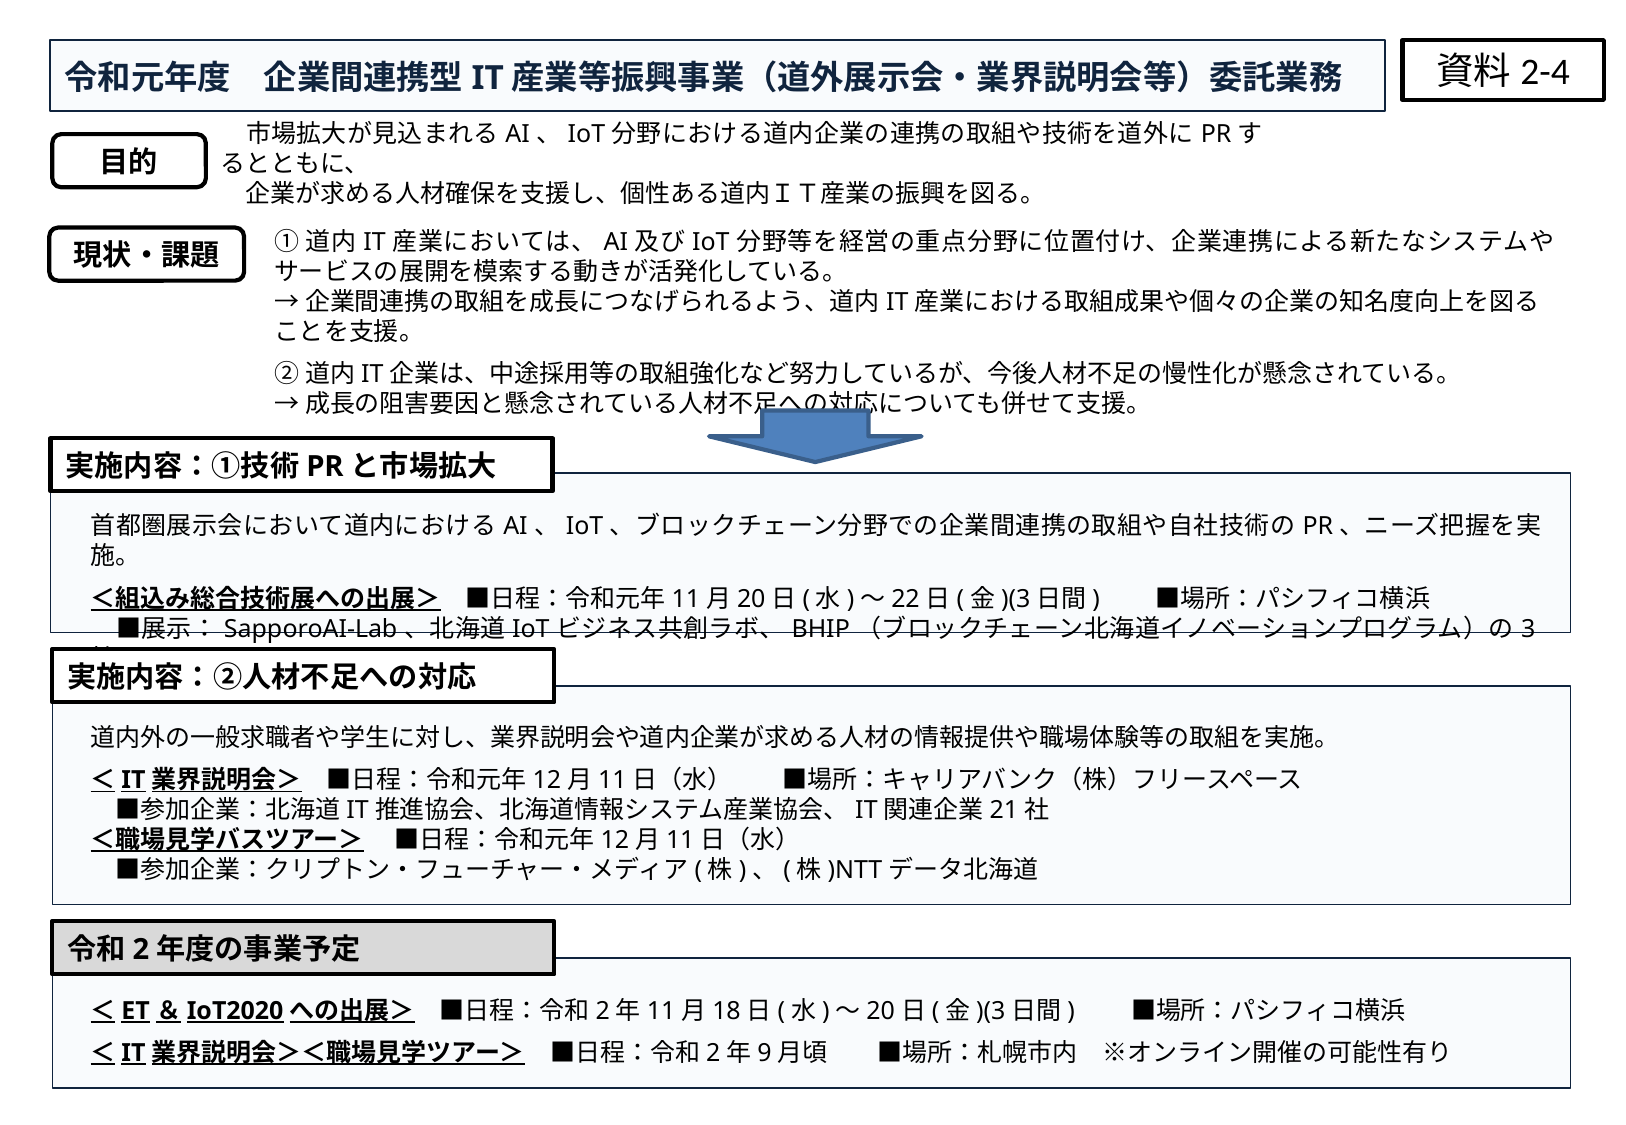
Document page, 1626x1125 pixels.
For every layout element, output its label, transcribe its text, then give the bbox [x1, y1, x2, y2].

text_box 令和元年度 企業間連携型IT産業等振興事業（道外展示会・業界説明会等）委託業務 [49, 48, 1474, 104]
text_box 令和2年度の事業予定 [50, 919, 556, 976]
text_box [706, 408, 924, 465]
text_box 市場拡大が見込まれるAI、IoT分野における道内企業の連携の取組や技術を道外にPRするとともに、 企業が求める人材確保を支援し、個性ある道内ＩＴ産業の振興を図る。 [205, 113, 1278, 212]
text_box [50, 956, 1572, 1090]
text_box [48, 471, 1572, 634]
text_box 首都圏展示会において道内におけるAI、IoT、ブロックチェーン分野での企業間連携の取組や自社技術のPR、ニーズ把握を実施。 ＜組込み総合技術展への出展＞ ■日程：令和元年11月20日(水)～22日(金)(3日間) ■場所：パシフィコ横浜 ■展示：SapporoAI-Lab、北海道IoTビジネス共創ラボ、BHIP（ブロックチェーン北海道イノベーションプログラム）の3社 [75, 502, 1556, 684]
text_box [48, 38, 1387, 113]
text_box 実施内容：①技術PRと市場拡大 [48, 436, 555, 493]
text_box 道内外の一般求職者や学生に対し、業界説明会や道内企業が求める人材の情報提供や職場体験等の取組を実施。 ＜IT業界説明会＞ ■日程：令和元年12月11日（水） ■場所：キャリアバンク（株）フリースペース ■参加企業：北海道IT推進協会、北海道情報システム産業協会、IT関連企業21社 ＜職場見学バスツアー＞ ■日程：令和元年12月11日（水） ■参加企業：クリプトン・フューチャー・メディア(株)、(株)NTTデータ北海道 [75, 713, 1403, 887]
text_box ＜ET＆IoT2020への出展＞ ■日程：令和2年11月18日(水)～20日(金)(3日間) ■場所：パシフィコ横浜 ＜IT業界説明会＞＜職場見学ツアー＞ ■日程：令和2年9月頃 ■場所：札幌市内 ※オンライン開催の可能性有り [75, 974, 1556, 1077]
text_box 現状・課題 [47, 225, 247, 283]
text_box 資料2-4 [1400, 38, 1606, 102]
text_box 実施内容：②人材不足への対応 [50, 647, 556, 704]
text_box 目的 [50, 132, 208, 190]
text_box ①道内IT産業においては、AI及びIoT分野等を経営の重点分野に位置付け、企業連携による新たなシステムやサービスの展開を模索する動きが活発化している。 →企業間連携の取組を成長につなげられるよう、道内IT産業における取組成果や個々の企業の知名度向上を図ることを支援。 ②道内IT企業は、中途採用等の取組強化など努力しているが、今後人材不足の慢性化が懸念されている。 →成長の阻害要因と懸念されている人材不足への対応についても併せて支援。 [259, 218, 1571, 411]
text_box [50, 684, 1572, 906]
